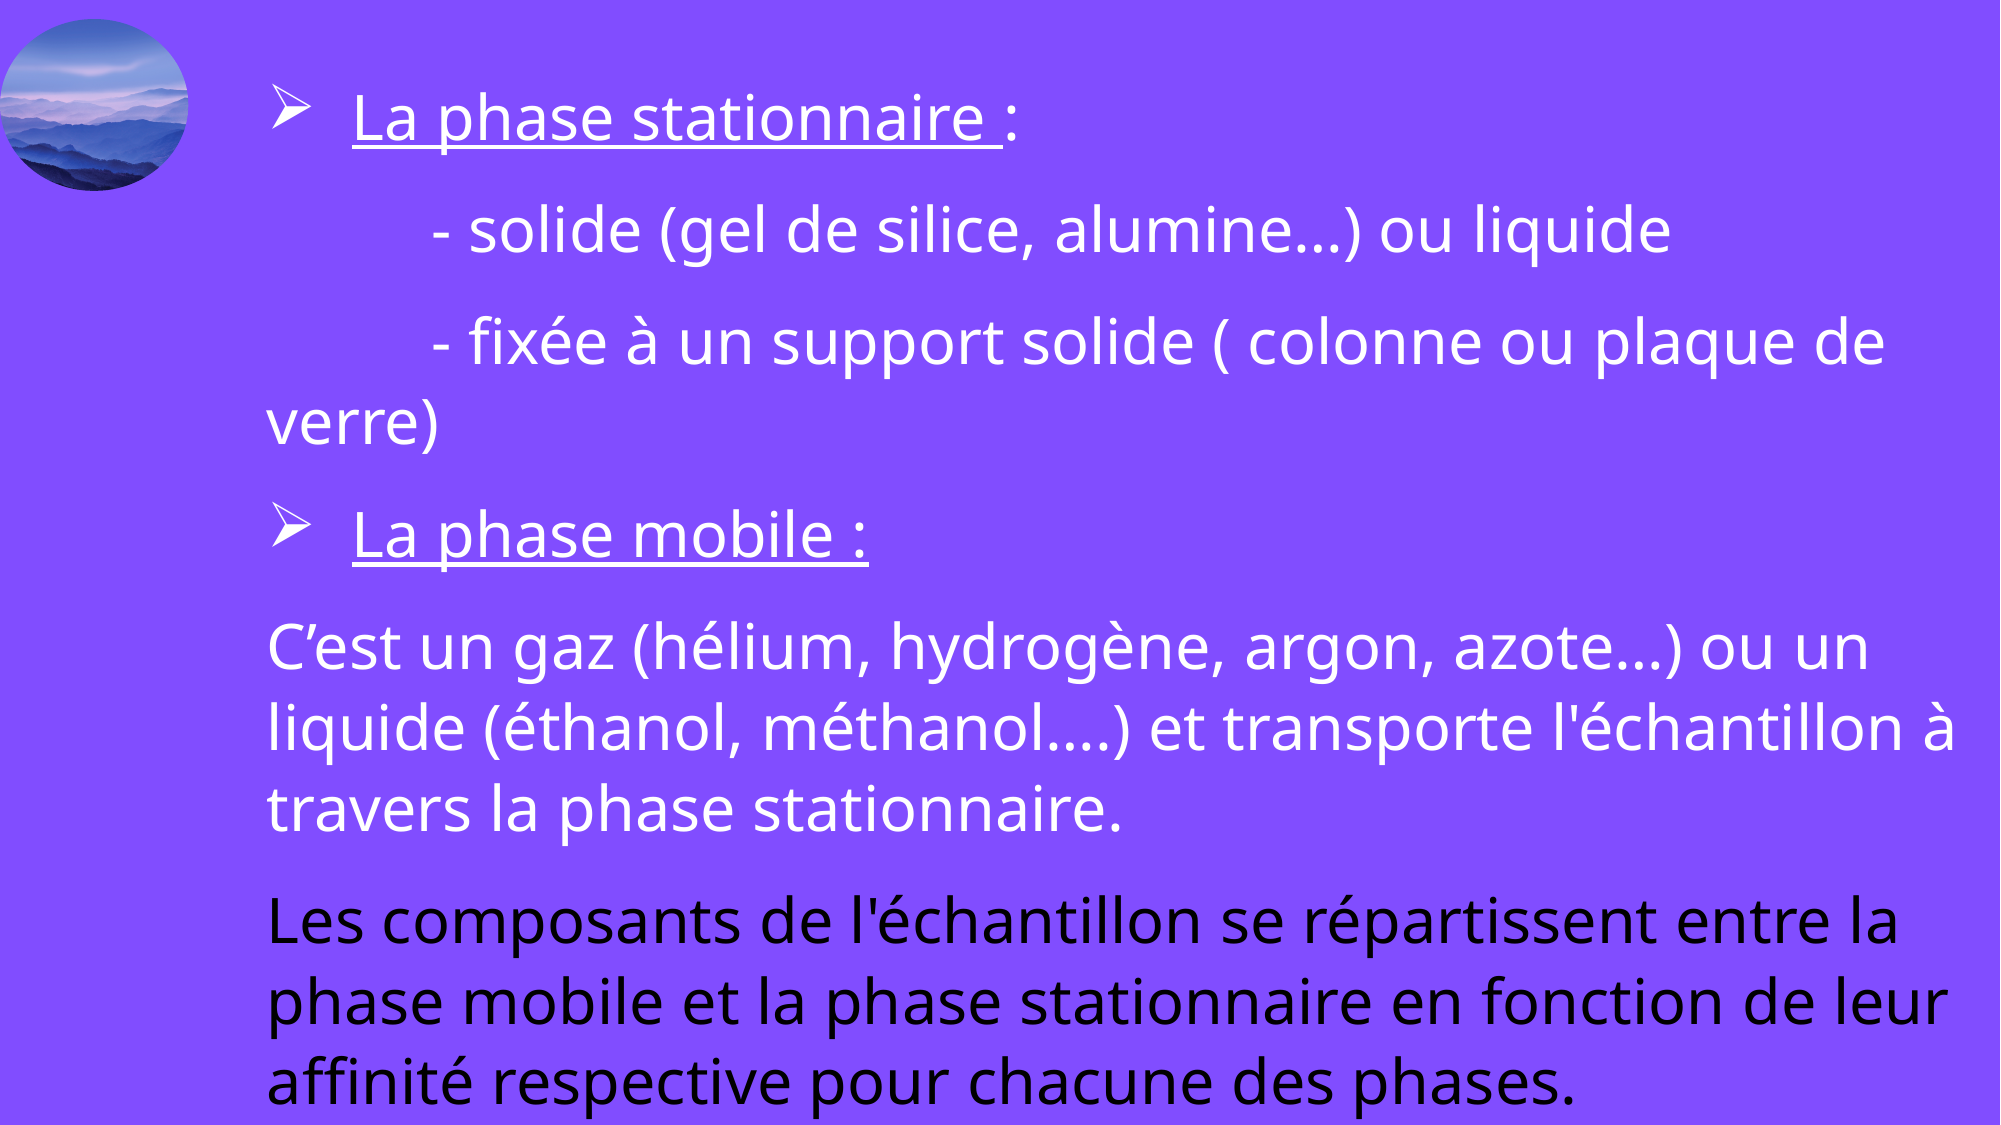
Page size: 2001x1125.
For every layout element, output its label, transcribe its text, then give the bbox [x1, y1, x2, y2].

subtitle La phase stationnaire : - solide (gel de silice, alumine…) ou liquide - fixée à un support solide ( colonne ou plaque de verre) La phase mobile : C’est un gaz (hélium, hydrogène, argon, azote…) ou un liquide (éthanol, méthanol….) et transporte l'échantillon à travers la phase stationnaire. Les composants de l'échantillon se répartissent entre la phase mobile et la phase stationnaire en fonction de leur affinité respective pour chacune des phases. [266, 71, 2000, 1125]
picture [0, 18, 189, 191]
